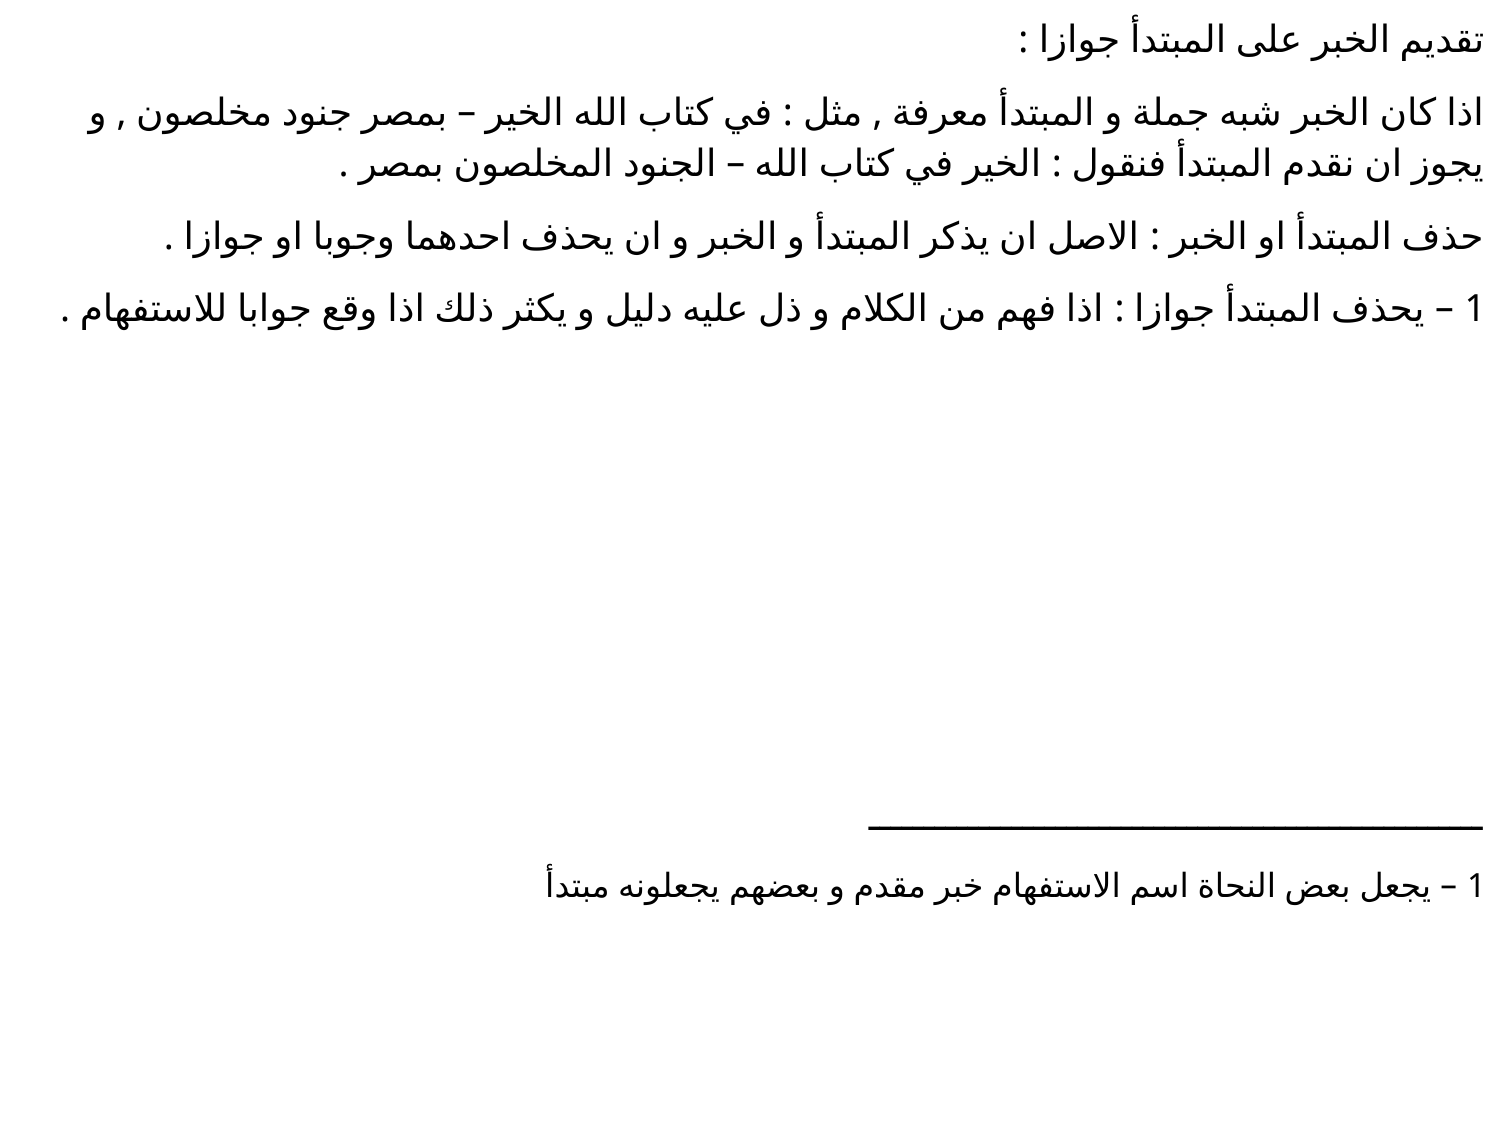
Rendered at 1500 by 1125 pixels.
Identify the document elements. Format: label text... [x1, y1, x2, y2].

text_box تقديم الخبر على المبتدأ جوازا : اذا كان الخبر شبه جملة و المبتدأ معرفة , مثل : في كتاب الله الخير – بمصر جنود مخلصون , و يجوز ان نقدم المبتدأ فنقول : الخير في كتاب الله – الجنود المخلصون بمصر . حذف المبتدأ او الخبر : الاصل ان يذكر المبتدأ و الخبر و ان يحذف احدهما وجوبا او جوازا . 1 – يحذف المبتدأ جوازا : اذا فهم من الكلام و ذل عليه دليل و يكثر ذلك اذا وقع جوابا للاستفهام . ــــــــــــــــــــــــــــــــــــــــــــــــــــــــ 1 – يجعل بعض النحاة اسم الاستفهام خبر مقدم و بعضهم يجعلونه مبتدأ [0, 0, 1500, 912]
